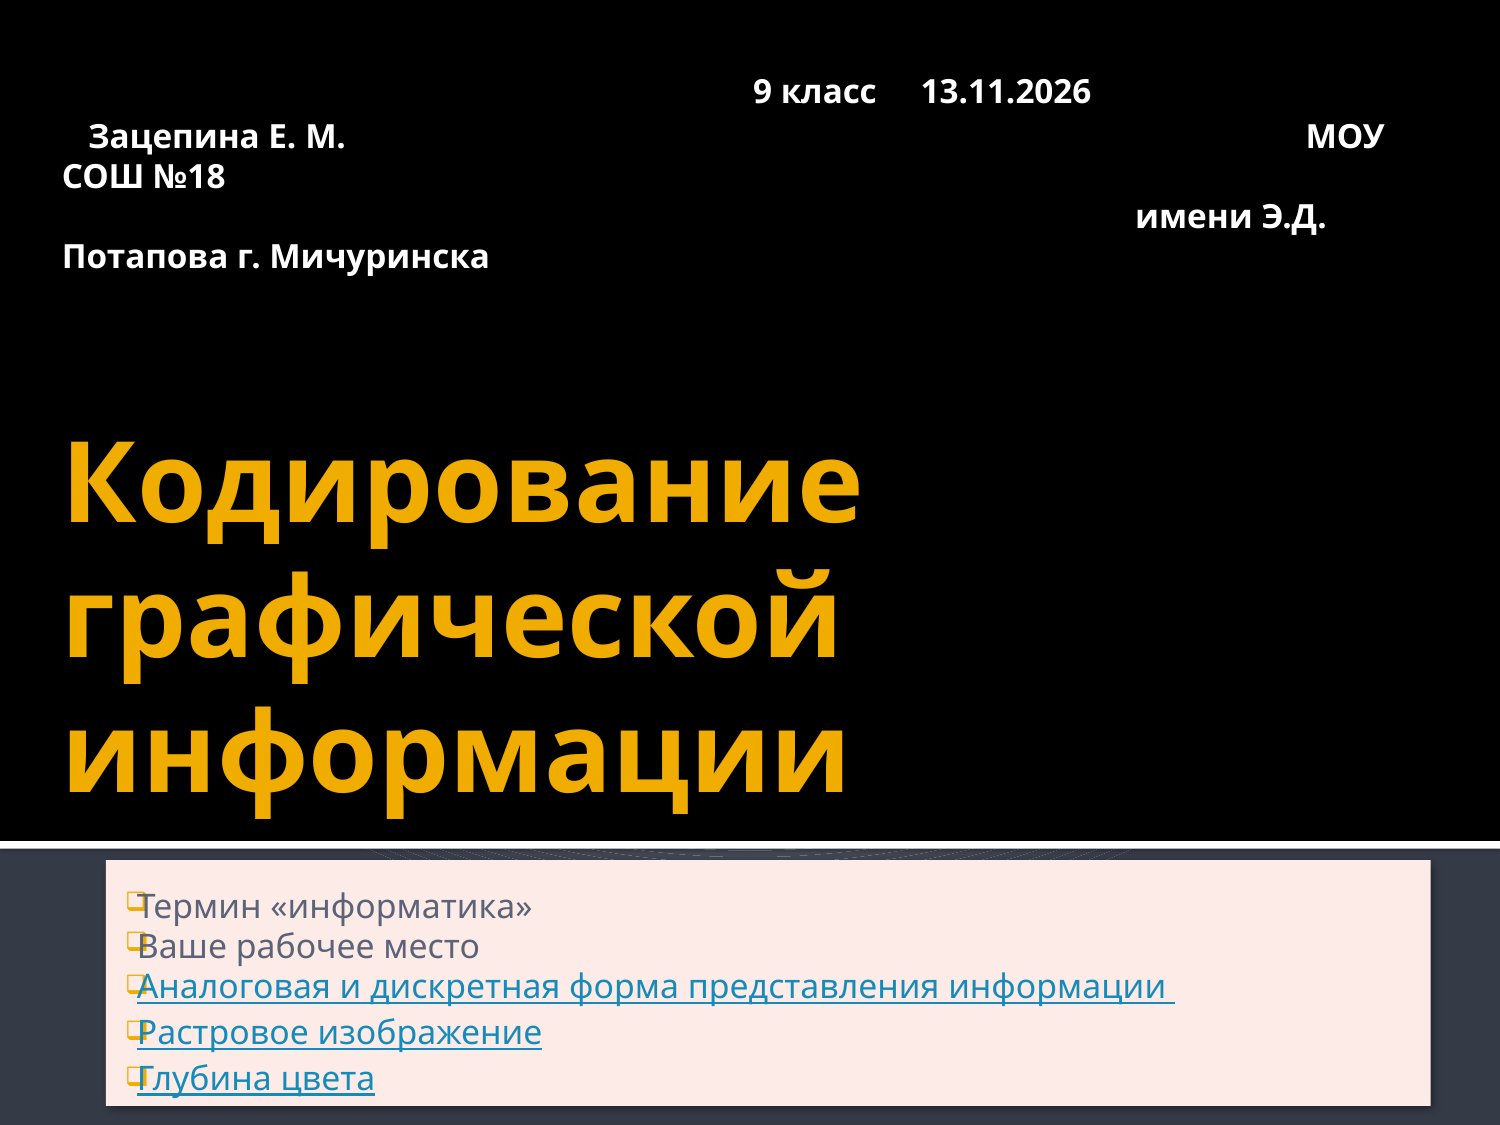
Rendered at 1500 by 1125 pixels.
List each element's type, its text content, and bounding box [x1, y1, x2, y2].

subtitle Термин «информатика» Ваше рабочее место Аналоговая и дискретная форма представления информации Растровое изображение Глубина цвета [105, 860, 1431, 1106]
title 9 класс 04.11.2011 Зацепина Е. М. МОУ СОШ №18 имени Э.Д. Потапова г. Мичуринска Кодирование графической информации [46, 70, 1472, 825]
